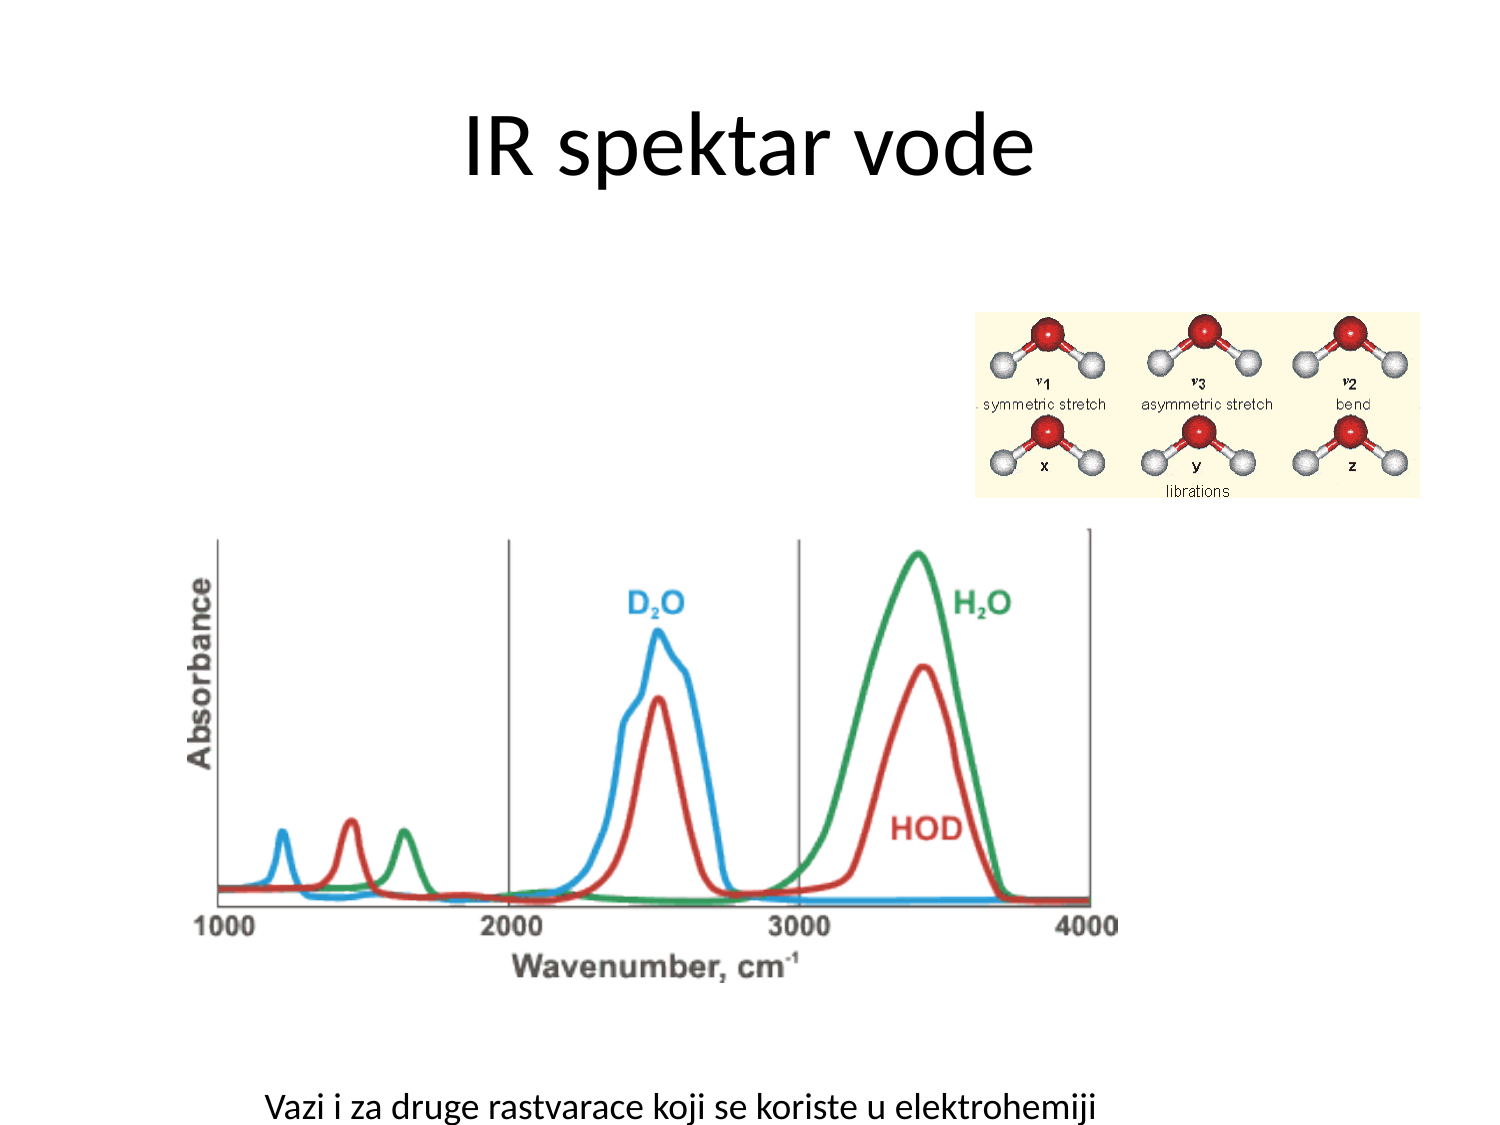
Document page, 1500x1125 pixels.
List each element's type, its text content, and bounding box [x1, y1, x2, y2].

picture [974, 312, 1421, 499]
text_box Vazi i za druge rastvarace koji se koriste u elektrohemiji [249, 1074, 1375, 1125]
title IR spektar vode [75, 45, 1425, 233]
picture [187, 524, 1118, 983]
